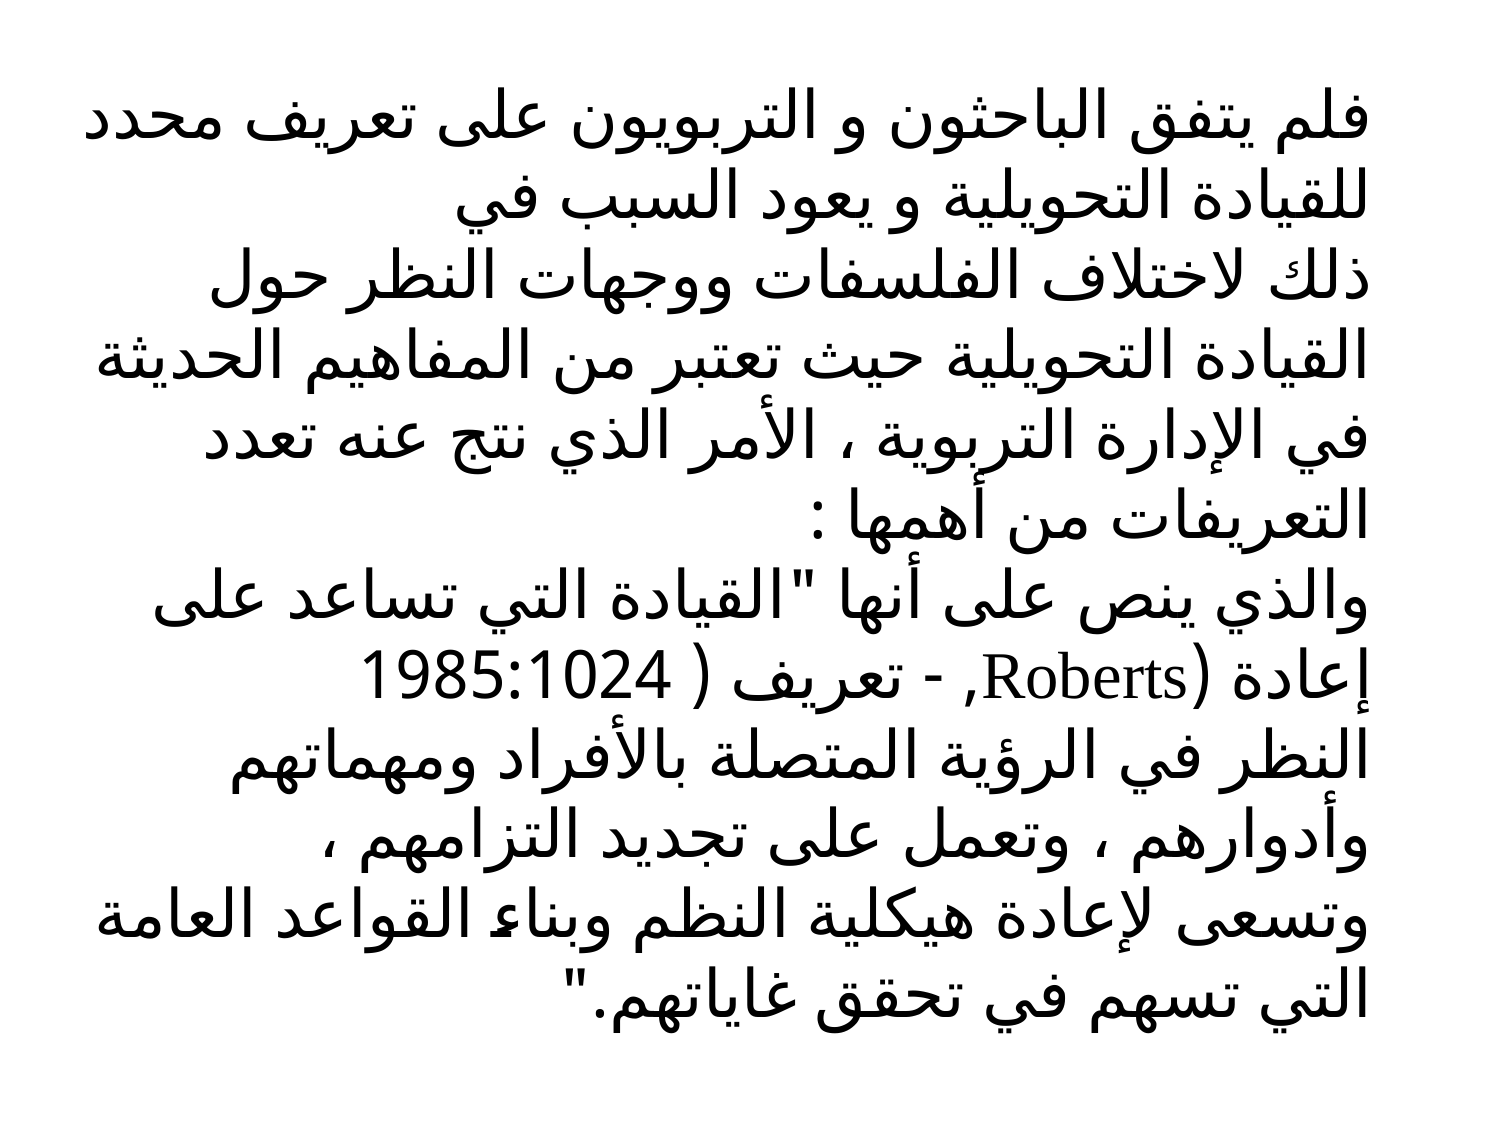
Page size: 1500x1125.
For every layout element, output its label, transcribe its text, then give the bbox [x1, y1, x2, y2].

text_box فلم يتفق الباحثون و التربويون على تعريف محدد للقيادة التحويلية و يعود السبب في ذلك لاختلاف الفلسفات ووجهات النظر حول القيادة التحويلية حيث تعتبر من المفاهيم الحديثة في الإدارة التربوية ، الأمر الذي نتج عنه تعدد التعريفات من أهمها : والذي ينص على أنها "القيادة التي تساعد على إعادة (Roberts, - تعريف ( 1985:1024 النظر في الرؤية المتصلة بالأفراد ومهماتهم وأدوارهم ، وتعمل على تجديد التزامهم ، وتسعى لإعادة هيكلية النظم وبناء القواعد العامة التي تسهم في تحقق غاياتهم." [29, 64, 1388, 1039]
